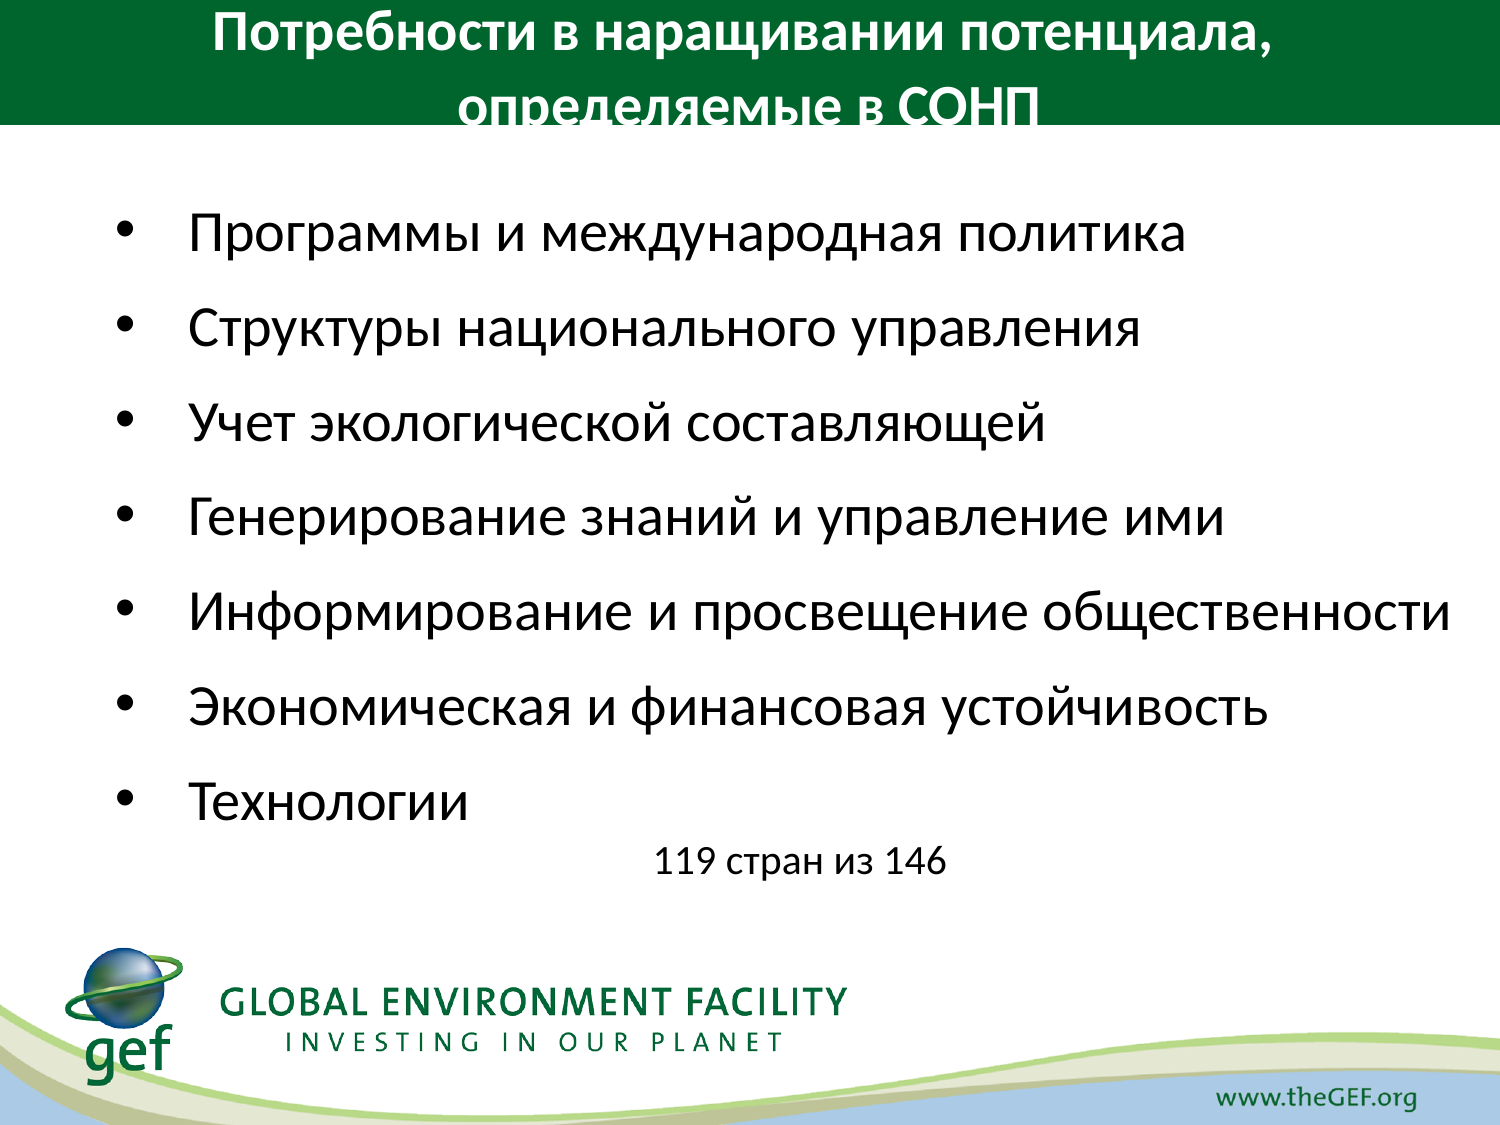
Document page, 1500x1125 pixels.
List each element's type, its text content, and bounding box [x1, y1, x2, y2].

picture [0, 920, 1500, 1125]
text_box Потребности в наращивании потенциала, определяемые в СОНП [0, 0, 1500, 125]
text_box Программы и международная политика Структуры национального управления Учет экологической составляющей Генерирование знаний и управление ими Информирование и просвещение общественности Экономическая и финансовая устойчивость Технологии 119 стран из 146 [99, 185, 1500, 898]
